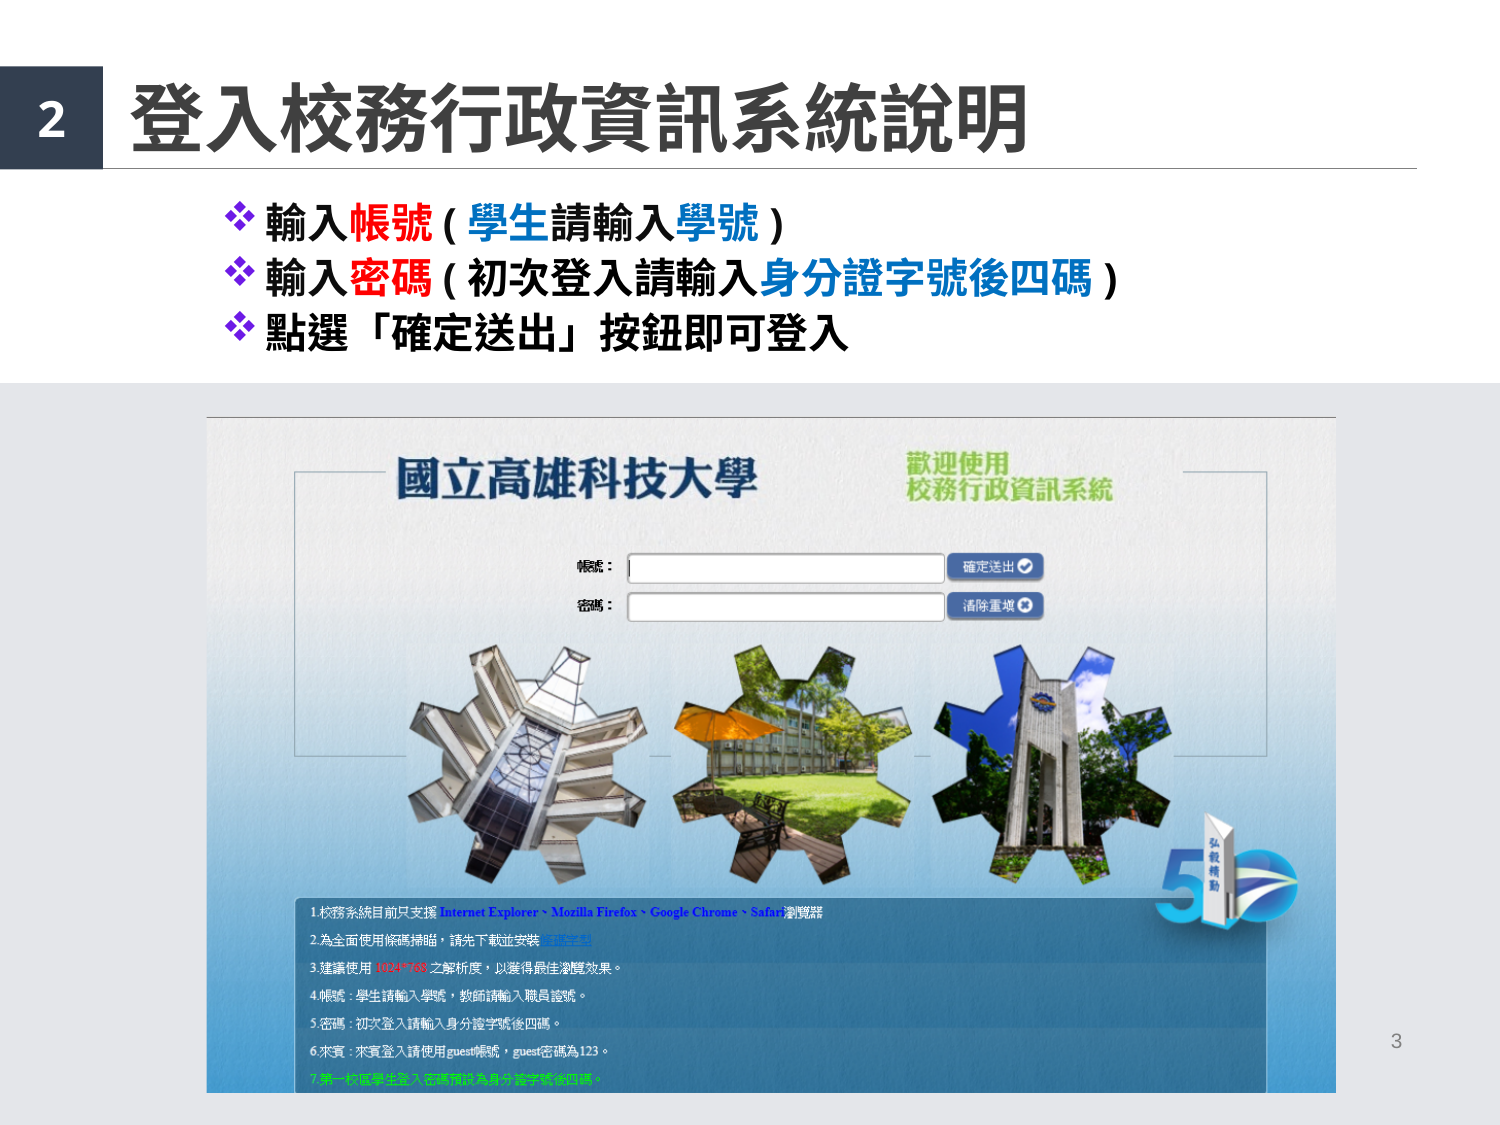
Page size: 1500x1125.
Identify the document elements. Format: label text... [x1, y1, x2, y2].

slide_number 3 [1336, 1023, 1418, 1058]
text_box 輸入帳號(學生請輸入學號) 輸入密碼(初次登入請輸入身分證字號後四碼) 點選「確定送出」按鈕即可登入 [206, 184, 1181, 365]
title 登入校務行政資訊系統說明 [100, 0, 1436, 169]
picture [206, 416, 1336, 1093]
text_box 2 [0, 66, 103, 170]
text_box [0, 382, 1500, 1125]
